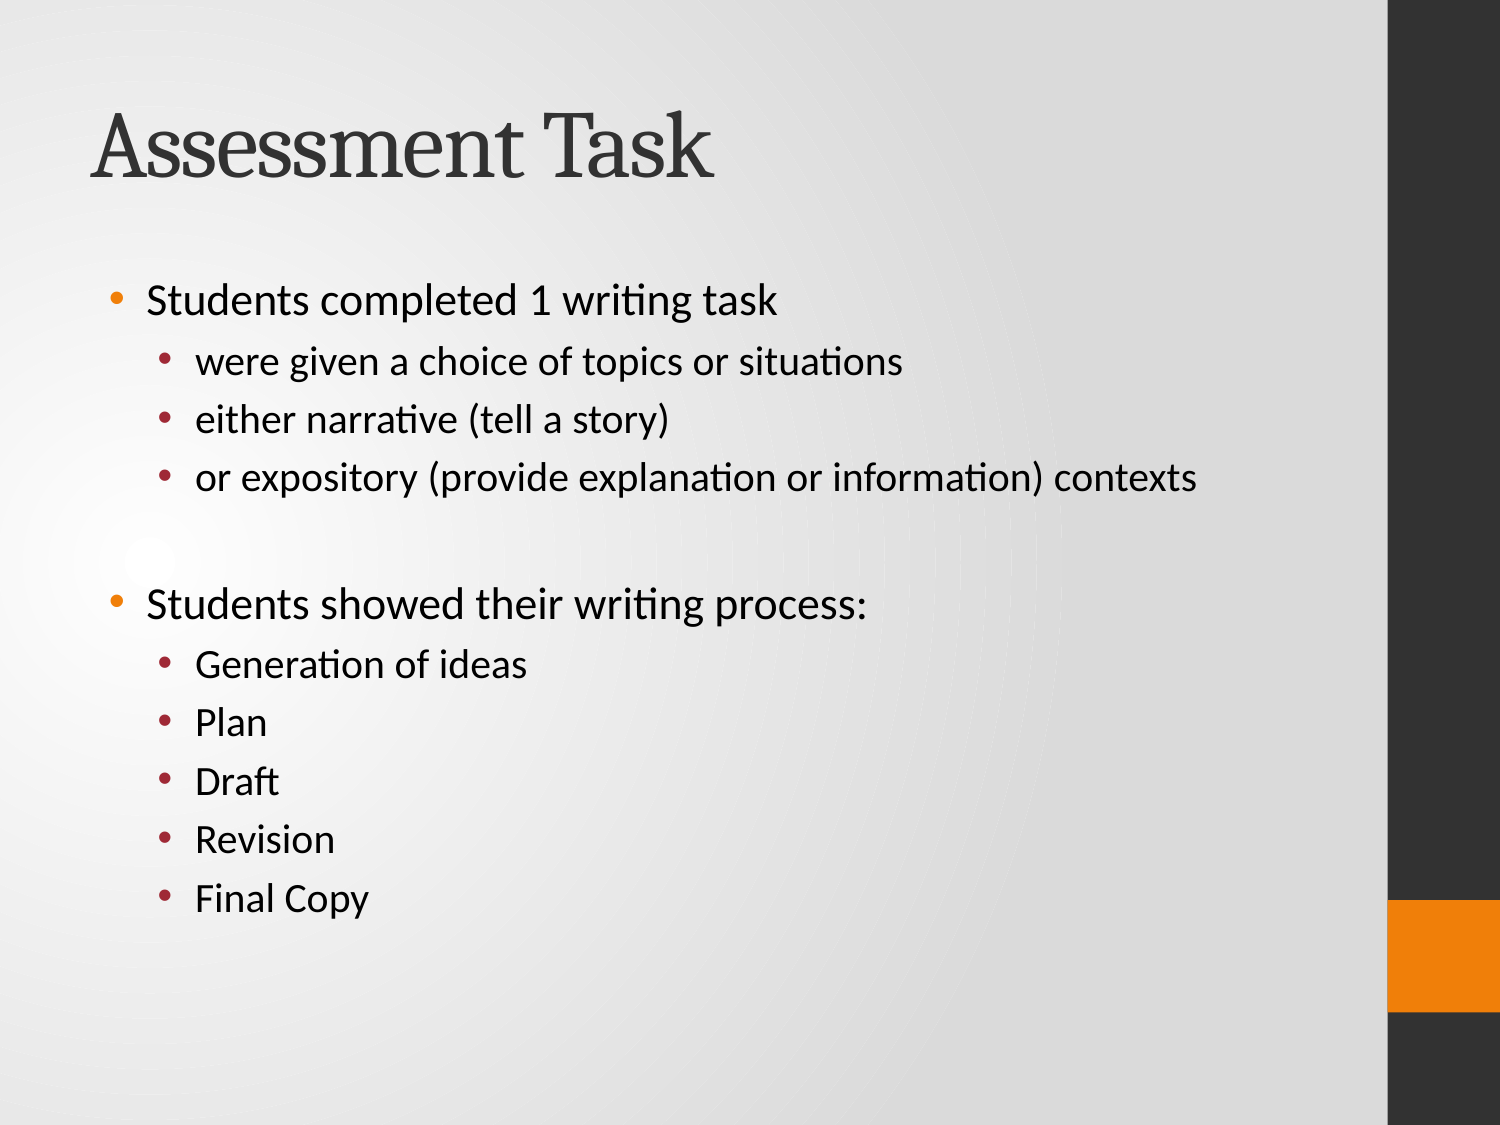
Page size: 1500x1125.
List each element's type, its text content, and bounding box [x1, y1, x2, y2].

title Assessment Task [75, 45, 1325, 233]
list Students completed 1 writing task were given a choice of topics or situations either narrative (tell a story) or expository (provide explanation or information) contexts Students showed their writing process: Generation of ideas Plan Draft Revision Final Copy [75, 262, 1325, 1050]
